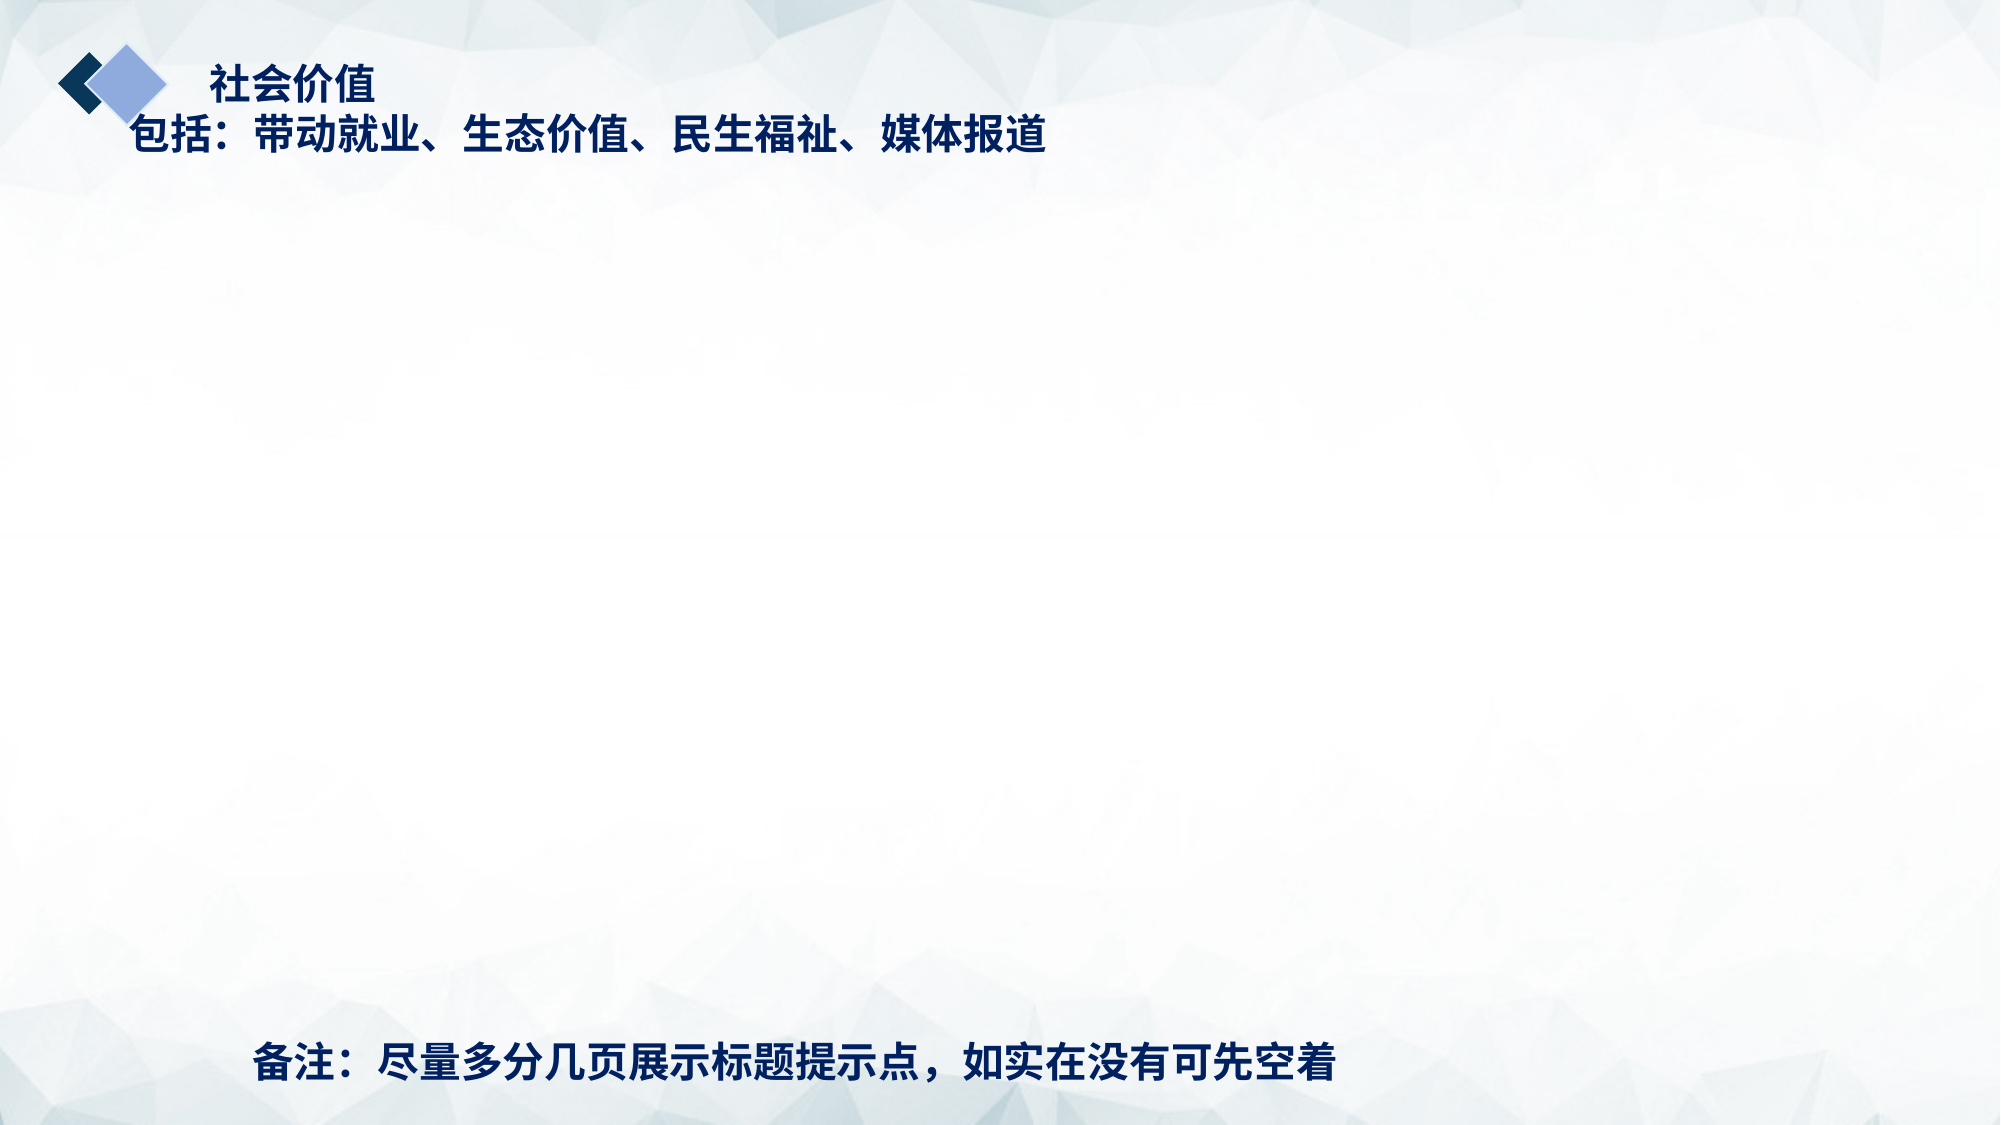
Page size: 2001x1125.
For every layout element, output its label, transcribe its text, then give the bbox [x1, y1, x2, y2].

text_box 备注：尽量多分几页展示标题提示点，如实在没有可先空着 [237, 1028, 1629, 1094]
text_box [117, 41, 136, 50]
text_box 社会价值 包括：带动就业、生态价值、民生福祉、媒体报道 [0, 50, 1062, 166]
picture [0, 0, 2001, 1125]
